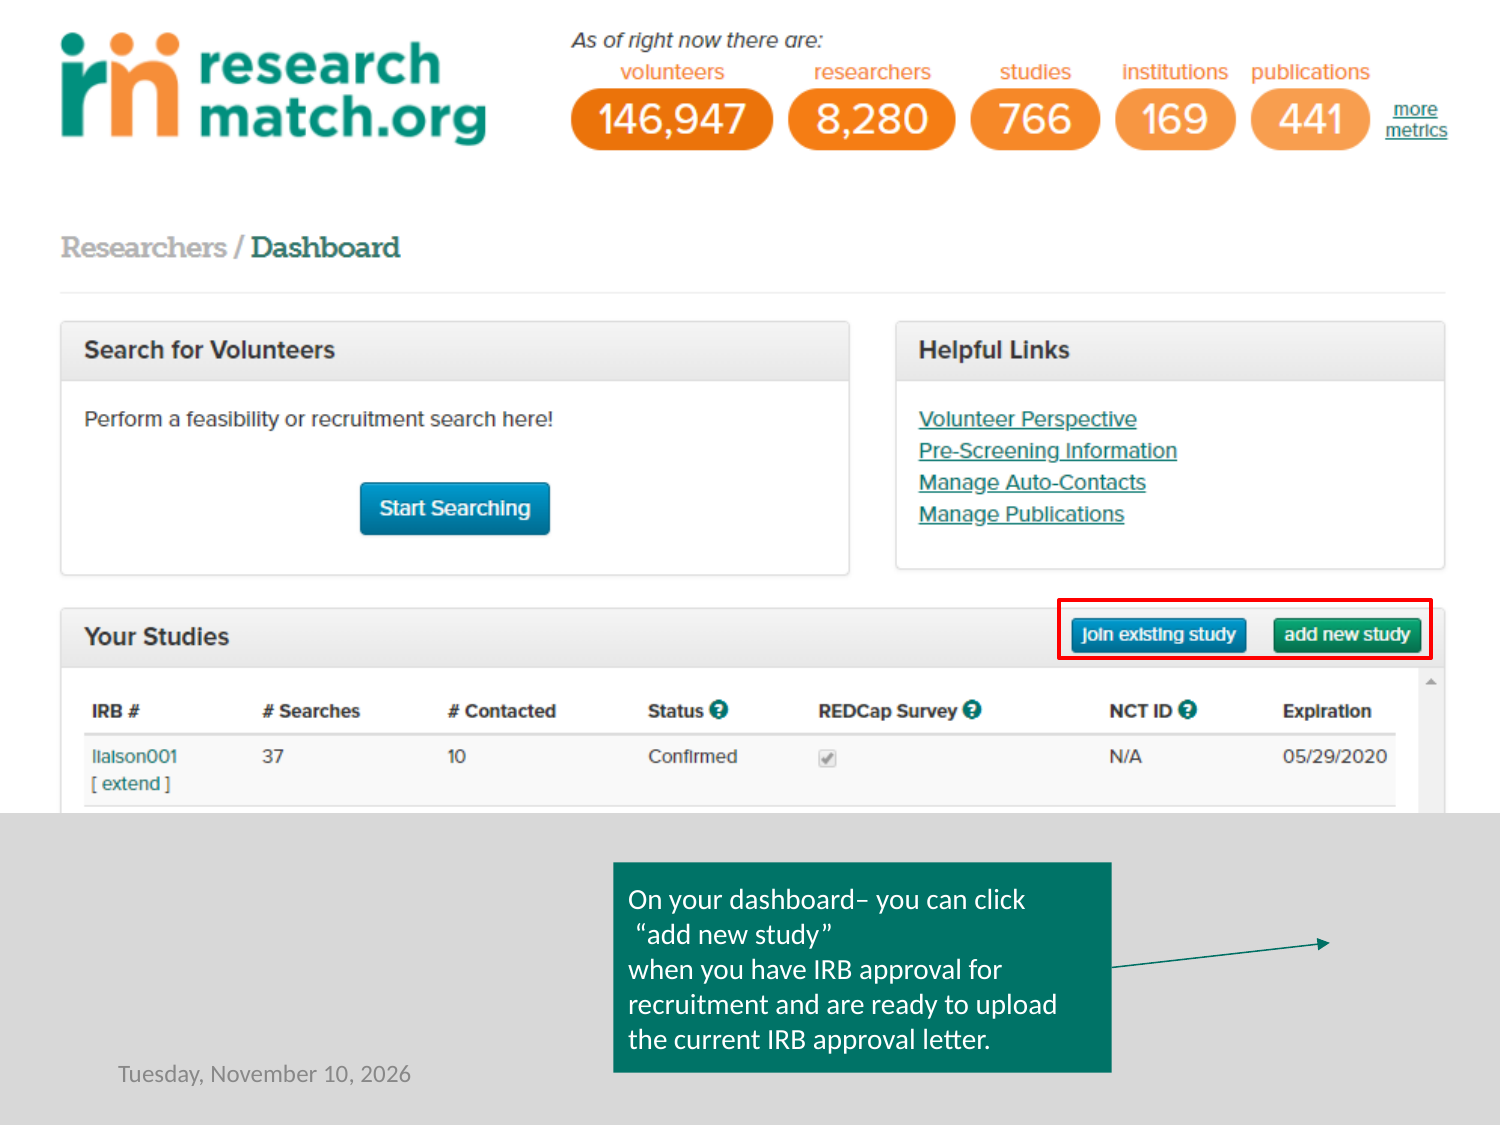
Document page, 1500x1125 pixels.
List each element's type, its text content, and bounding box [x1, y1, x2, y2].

text_box On your dashboard– you can click “add new study” when you have IRB approval for recruitment and are ready to upload the current IRB approval letter. [611, 860, 1114, 1075]
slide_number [103, 1042, 441, 1103]
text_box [1111, 942, 1330, 968]
picture [0, 0, 1500, 813]
